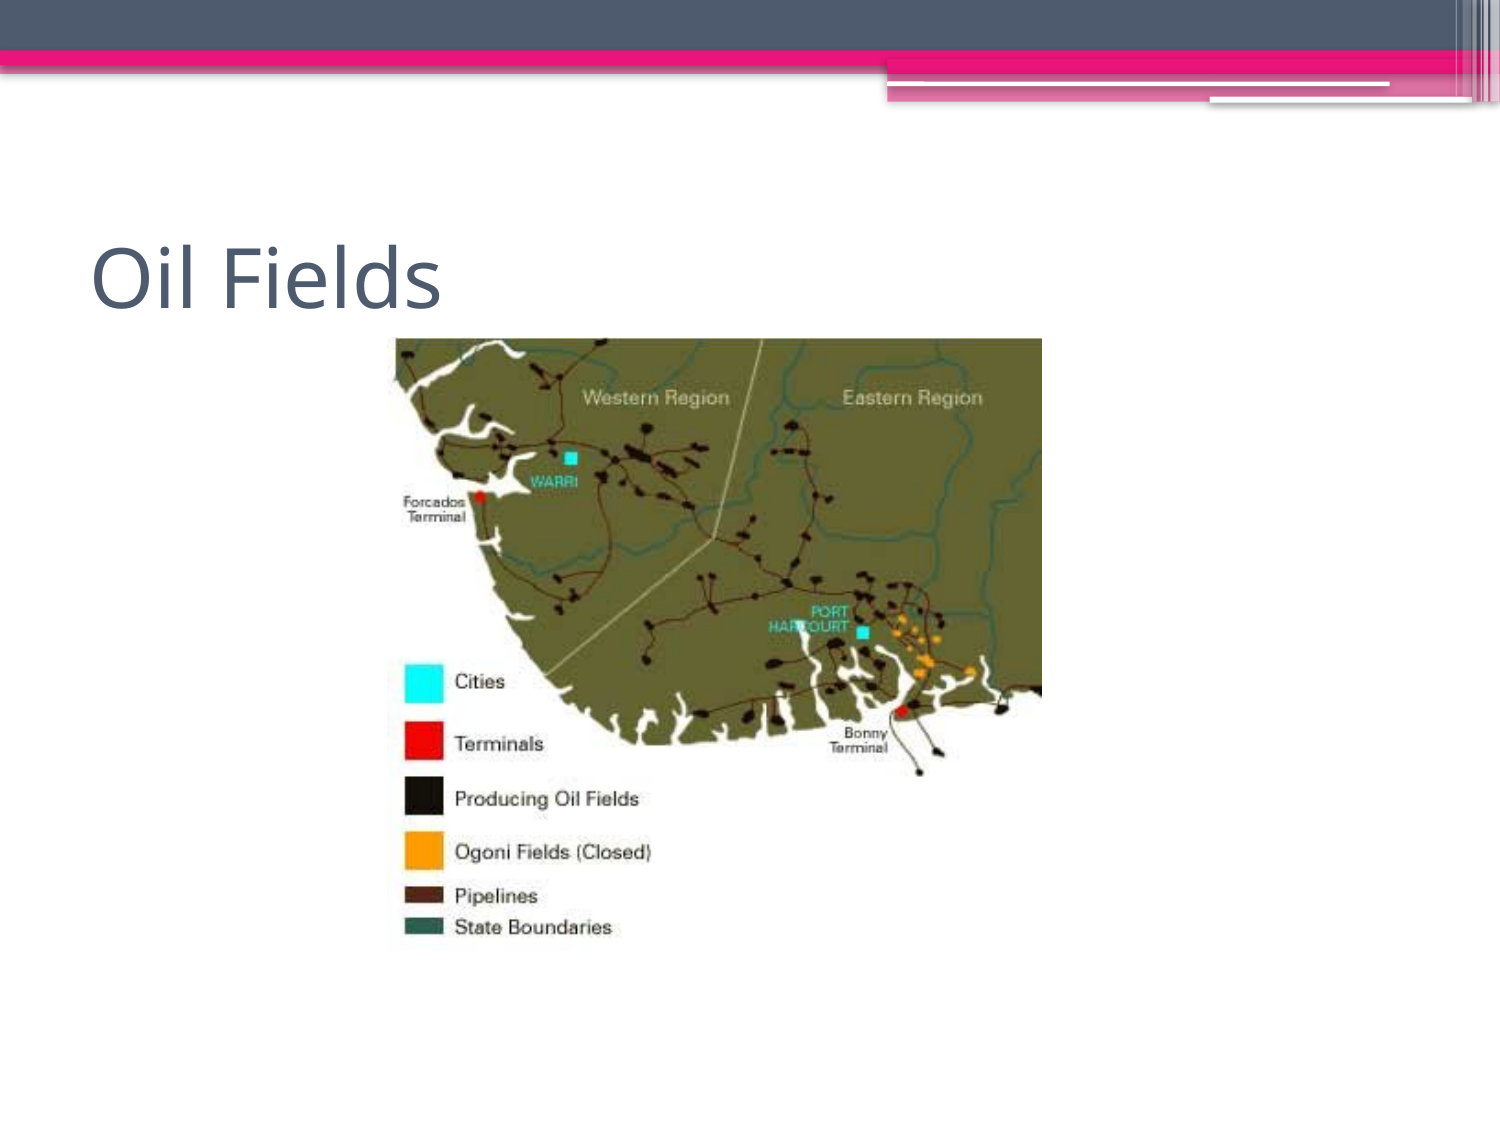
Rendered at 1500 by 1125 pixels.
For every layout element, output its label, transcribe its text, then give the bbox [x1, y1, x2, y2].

title Oil Fields [75, 187, 1425, 363]
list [387, 337, 1042, 952]
